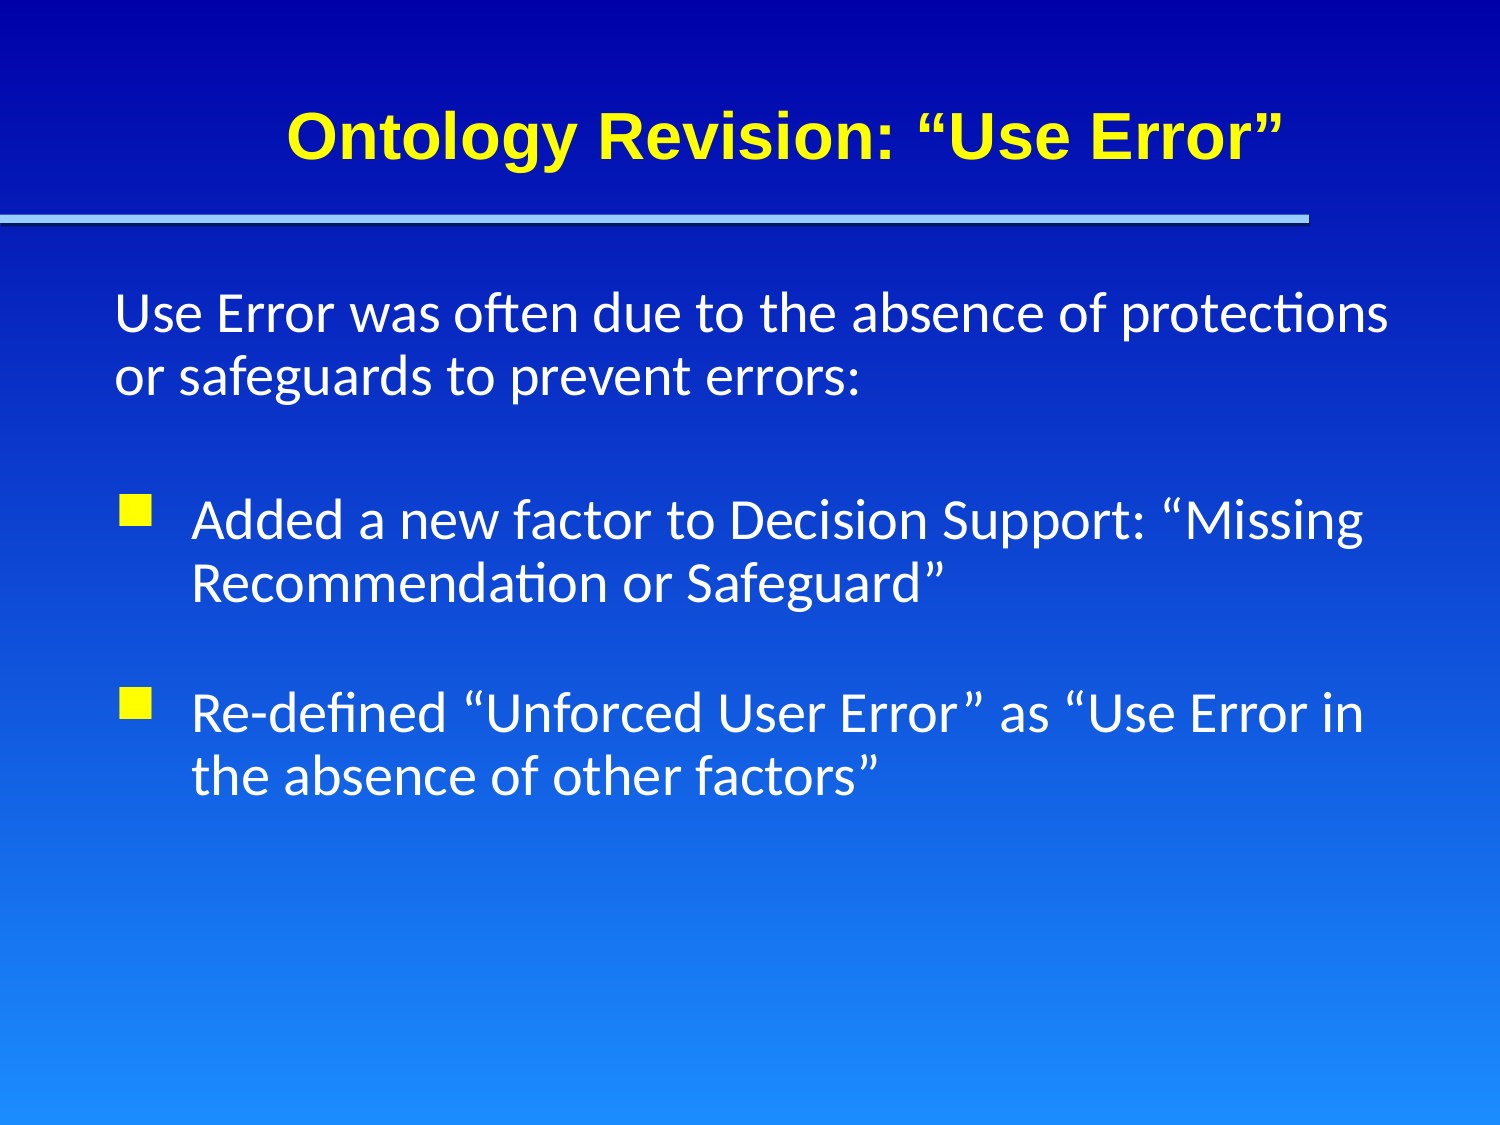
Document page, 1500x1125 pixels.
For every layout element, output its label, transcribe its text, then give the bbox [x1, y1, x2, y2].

list Use Error was often due to the absence of protections or safeguards to prevent errors: Added a new factor to Decision Support: “Missing Recommendation or Safeguard” Re-defined “Unforced User Error” as “Use Error in the absence of other factors” [99, 274, 1412, 851]
title Ontology Revision: “Use Error” [236, 36, 1337, 182]
